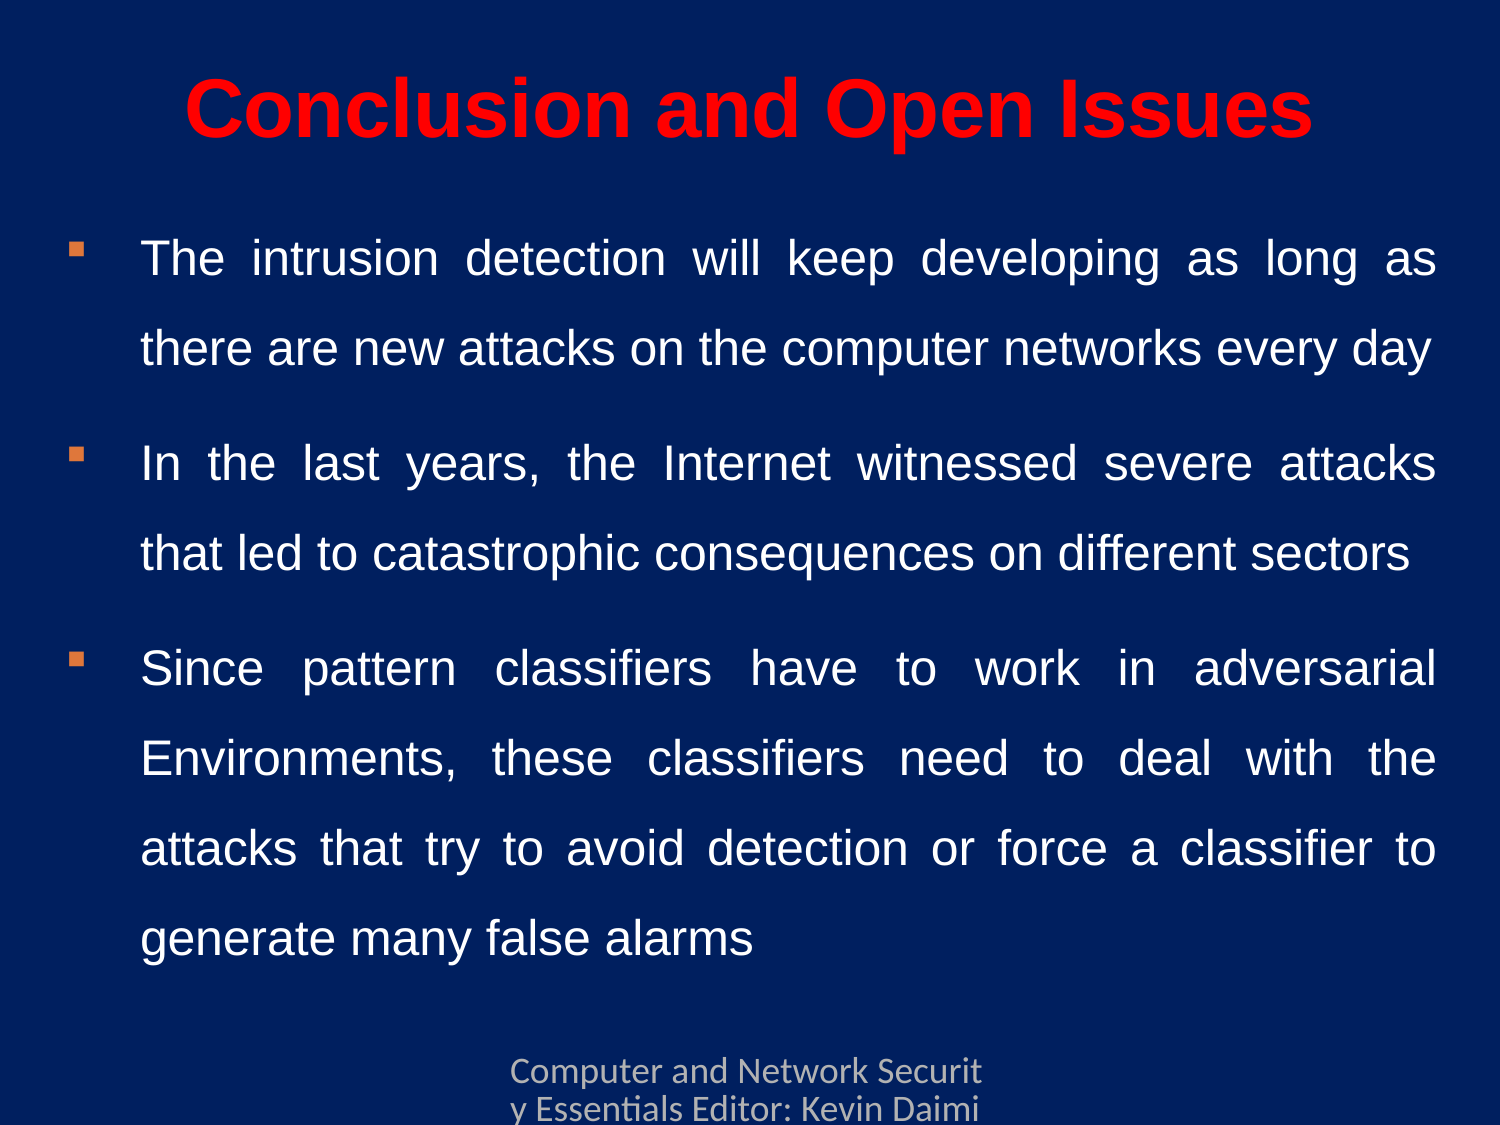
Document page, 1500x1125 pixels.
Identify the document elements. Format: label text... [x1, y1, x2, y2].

list The intrusion detection will keep developing as long as there are new attacks on the computer networks every day In the last years, the Internet witnessed severe attacks that led to catastrophic consequences on different sectors Since pattern classifiers have to work in adversarial Environments, these classifiers need to deal with the attacks that try to avoid detection or force a classifier to generate many false alarms [62, 195, 1437, 973]
footer Computer and Network Security Essentials Editor: Kevin Daimi Associate Editors: Guillermo Francia, Levent Ertaul, Luis H. Encinas, Eman El-Sheikh Published by Springer [510, 1046, 990, 1103]
title Conclusion and Open Issues [44, 53, 1456, 155]
